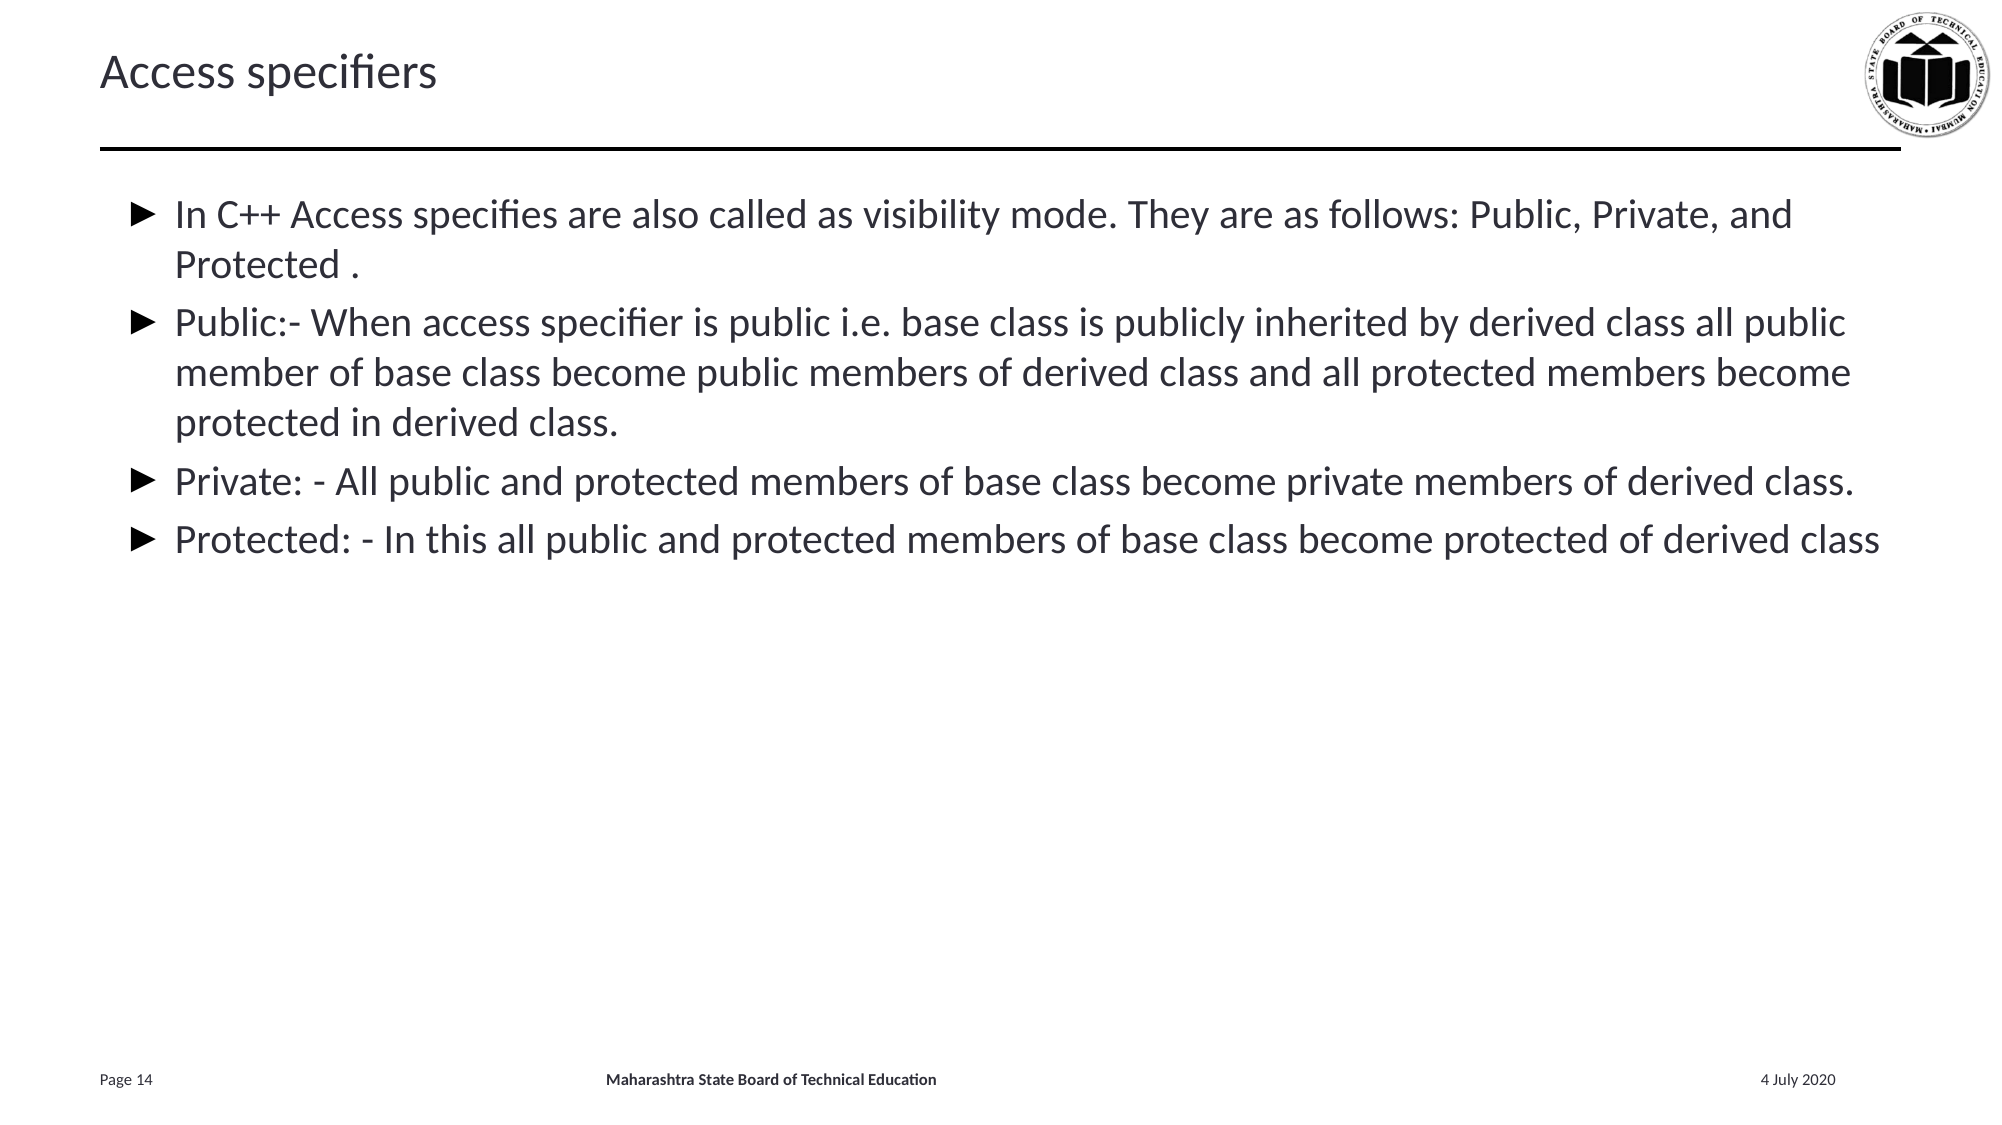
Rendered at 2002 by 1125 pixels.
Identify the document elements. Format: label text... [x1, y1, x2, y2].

picture [1852, 0, 2001, 149]
list In C++ Access specifies are also called as visibility mode. They are as follows: Public, Private, and Protected . Public:- When access specifier is public i.e. base class is publicly inherited by derived class all public member of base class become public members of derived class and all protected members become protected in derived class. Private: - All public and protected members of base class become private members of derived class. Protected: - In this all public and protected members of base class become protected of derived class [100, 186, 1901, 999]
title Access specifiers [100, 48, 1901, 146]
